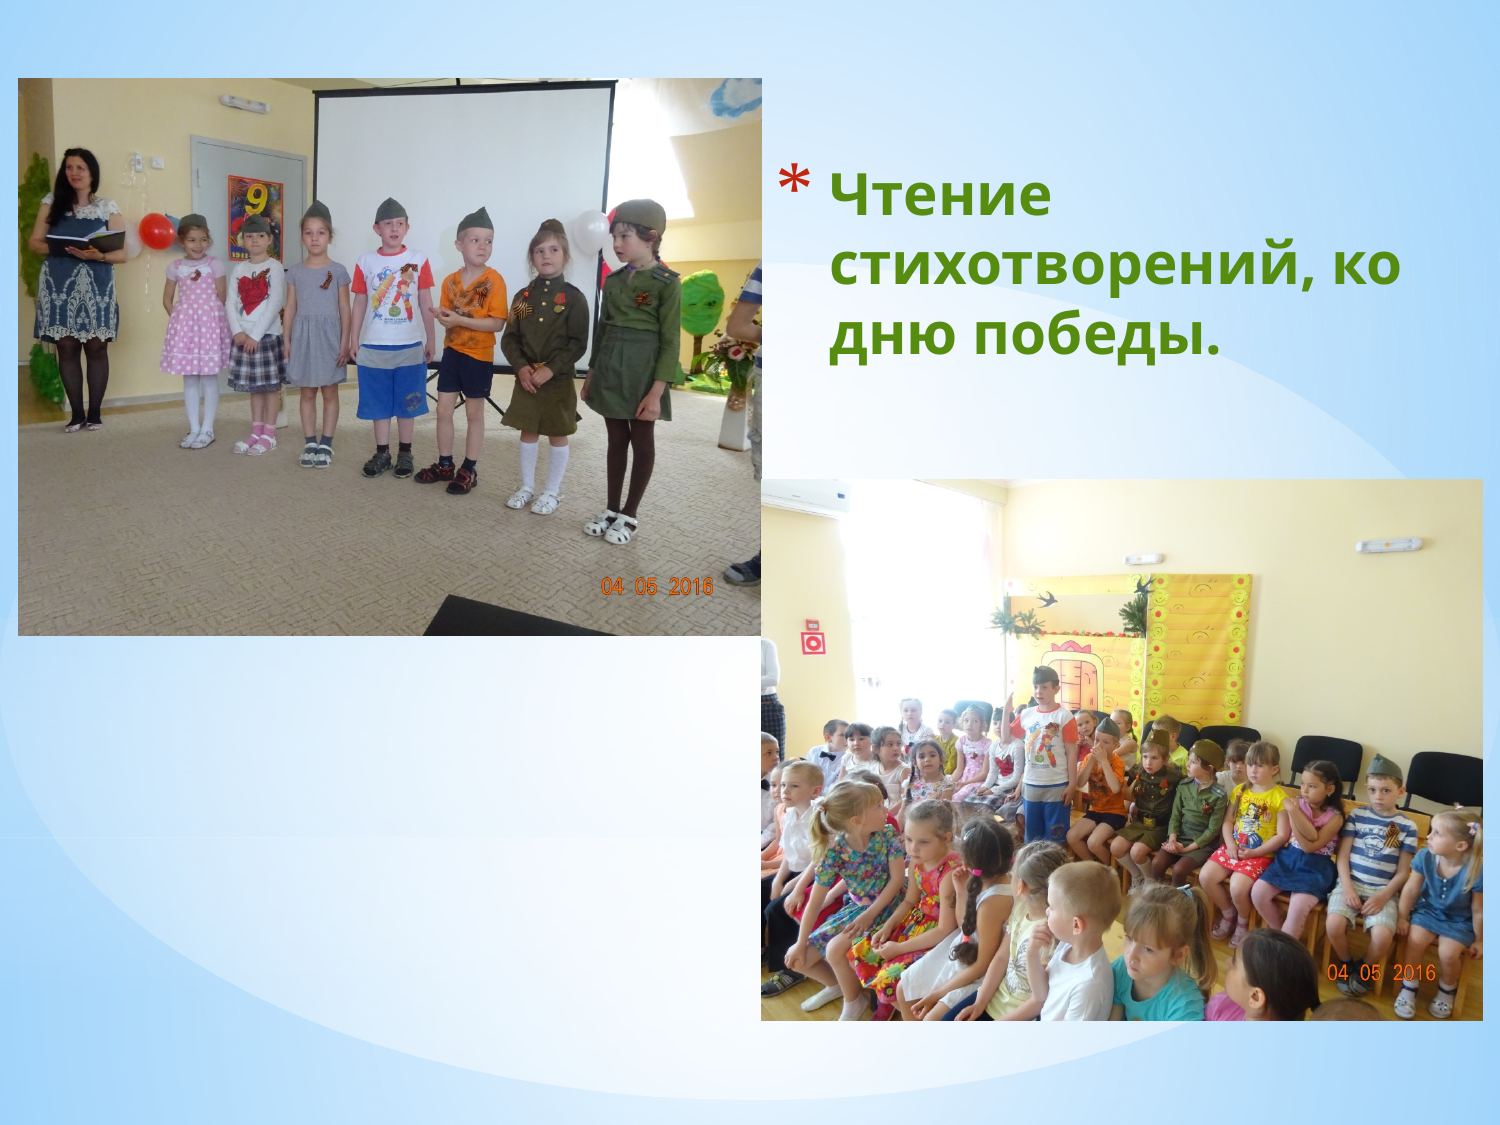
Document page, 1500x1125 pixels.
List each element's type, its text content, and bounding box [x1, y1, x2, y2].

title Чтение стихотворений, ко дню победы. [767, 149, 1483, 337]
picture [761, 479, 1483, 1021]
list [18, 77, 763, 636]
